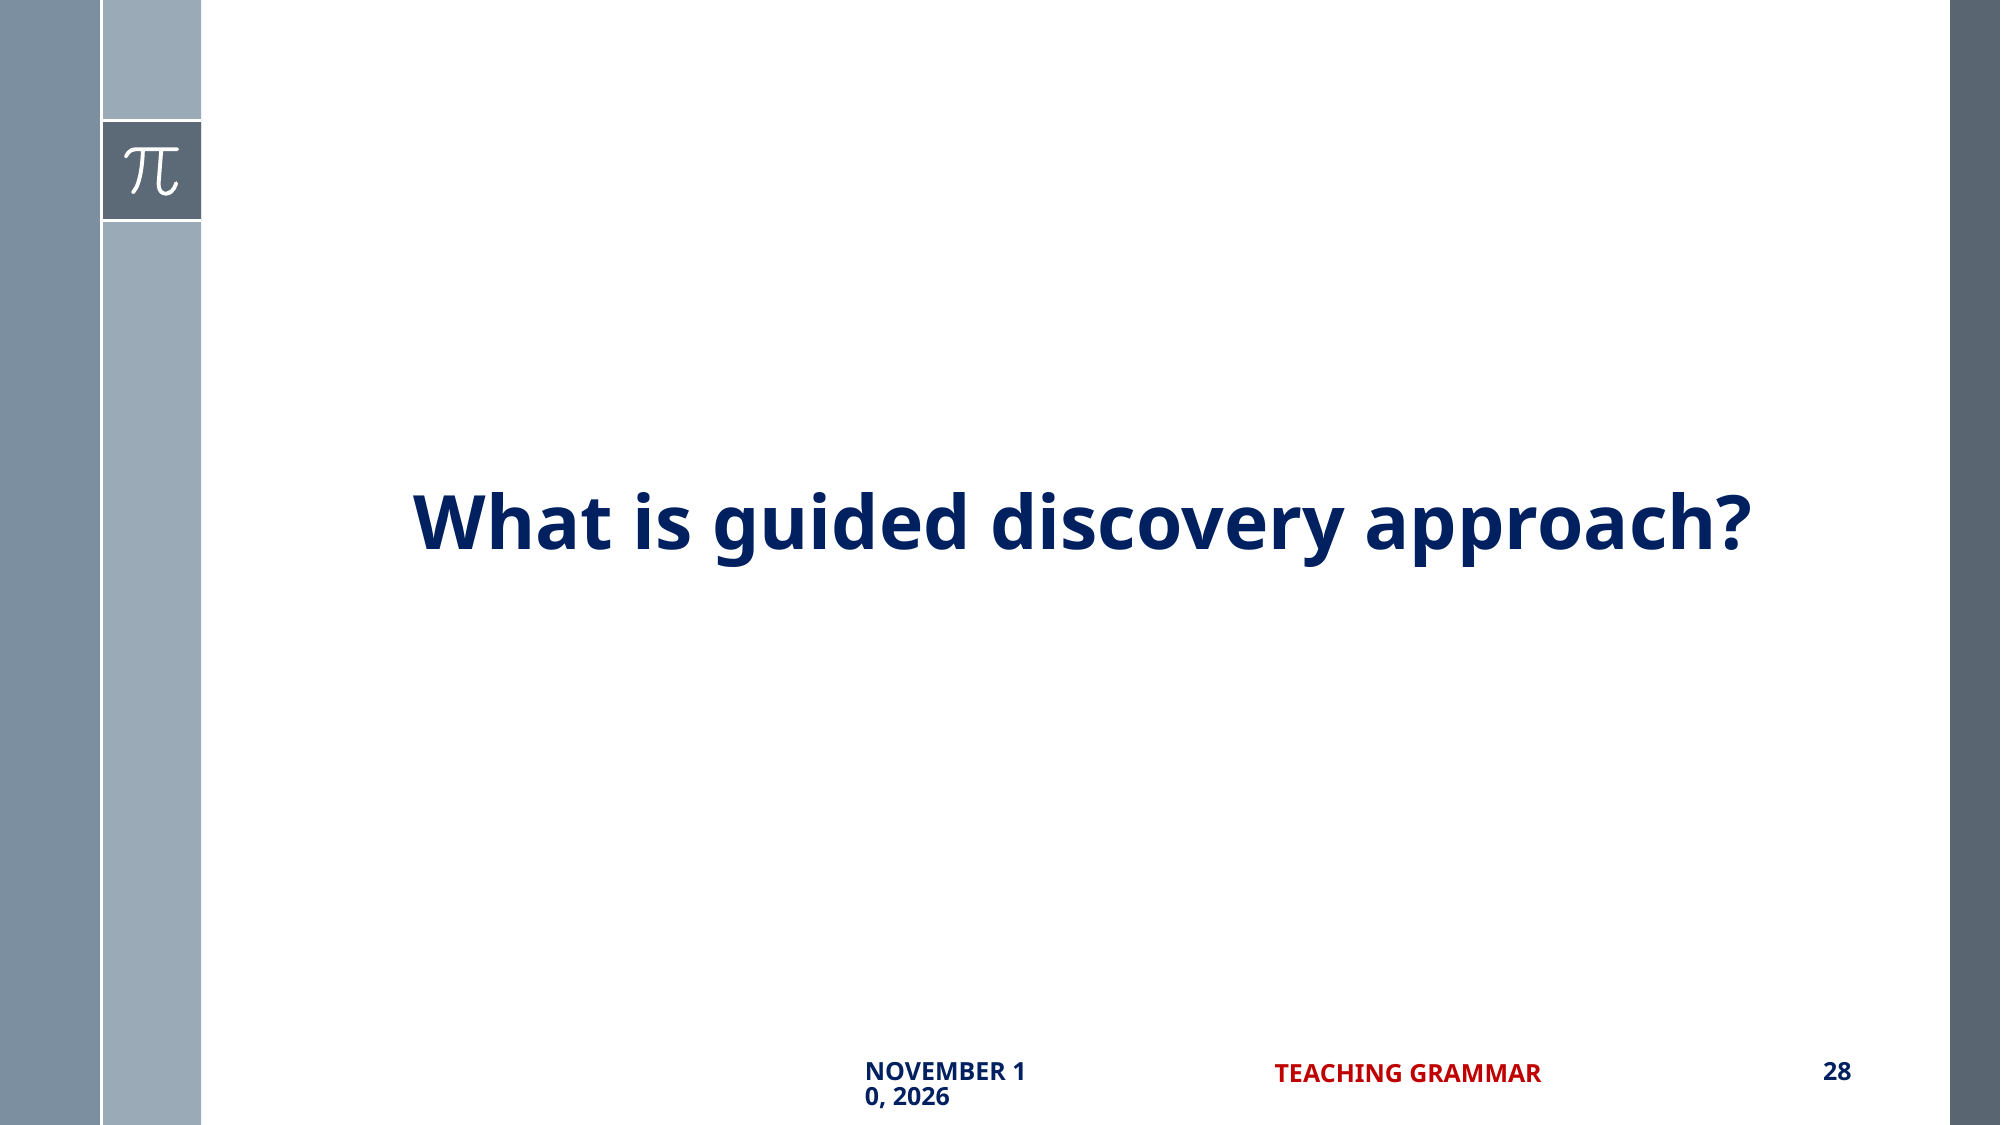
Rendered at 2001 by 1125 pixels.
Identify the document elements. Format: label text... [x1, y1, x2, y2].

footer Teaching Grammar [1082, 1042, 1735, 1103]
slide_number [849, 1042, 1050, 1103]
text_box What is guided discovery approach? [300, 467, 1867, 573]
slide_number 28 [1766, 1042, 1867, 1103]
